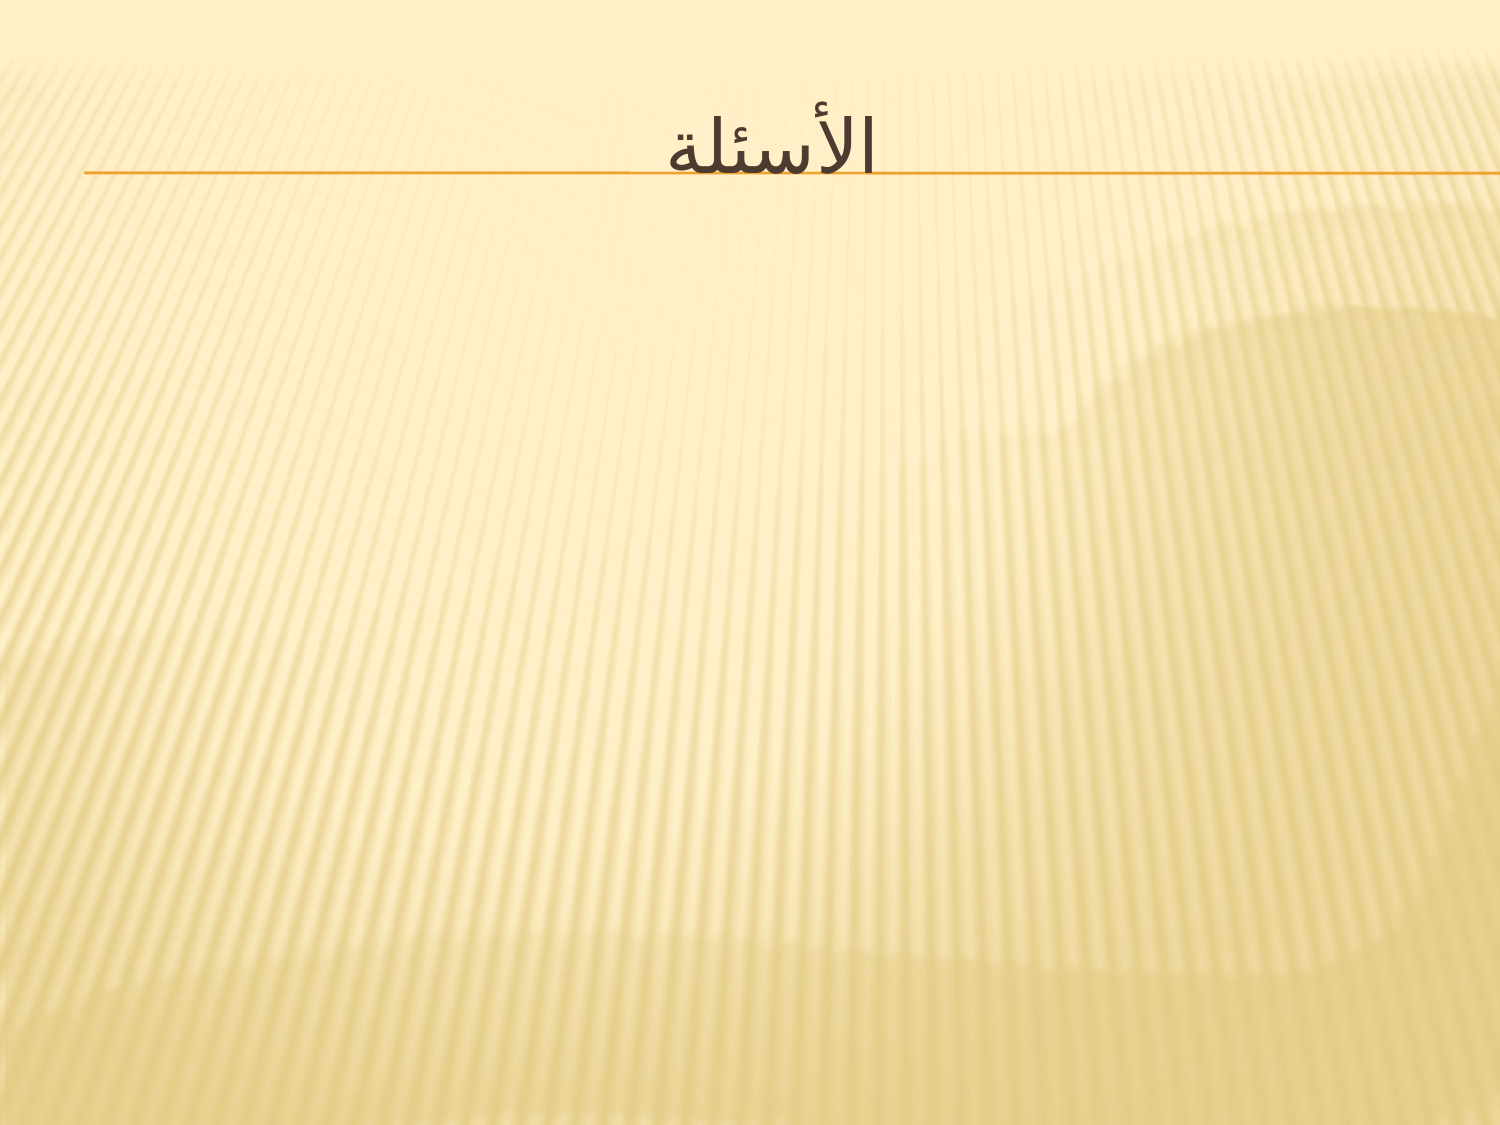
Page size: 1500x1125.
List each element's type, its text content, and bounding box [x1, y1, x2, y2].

title الأسئلة [50, 75, 1475, 213]
